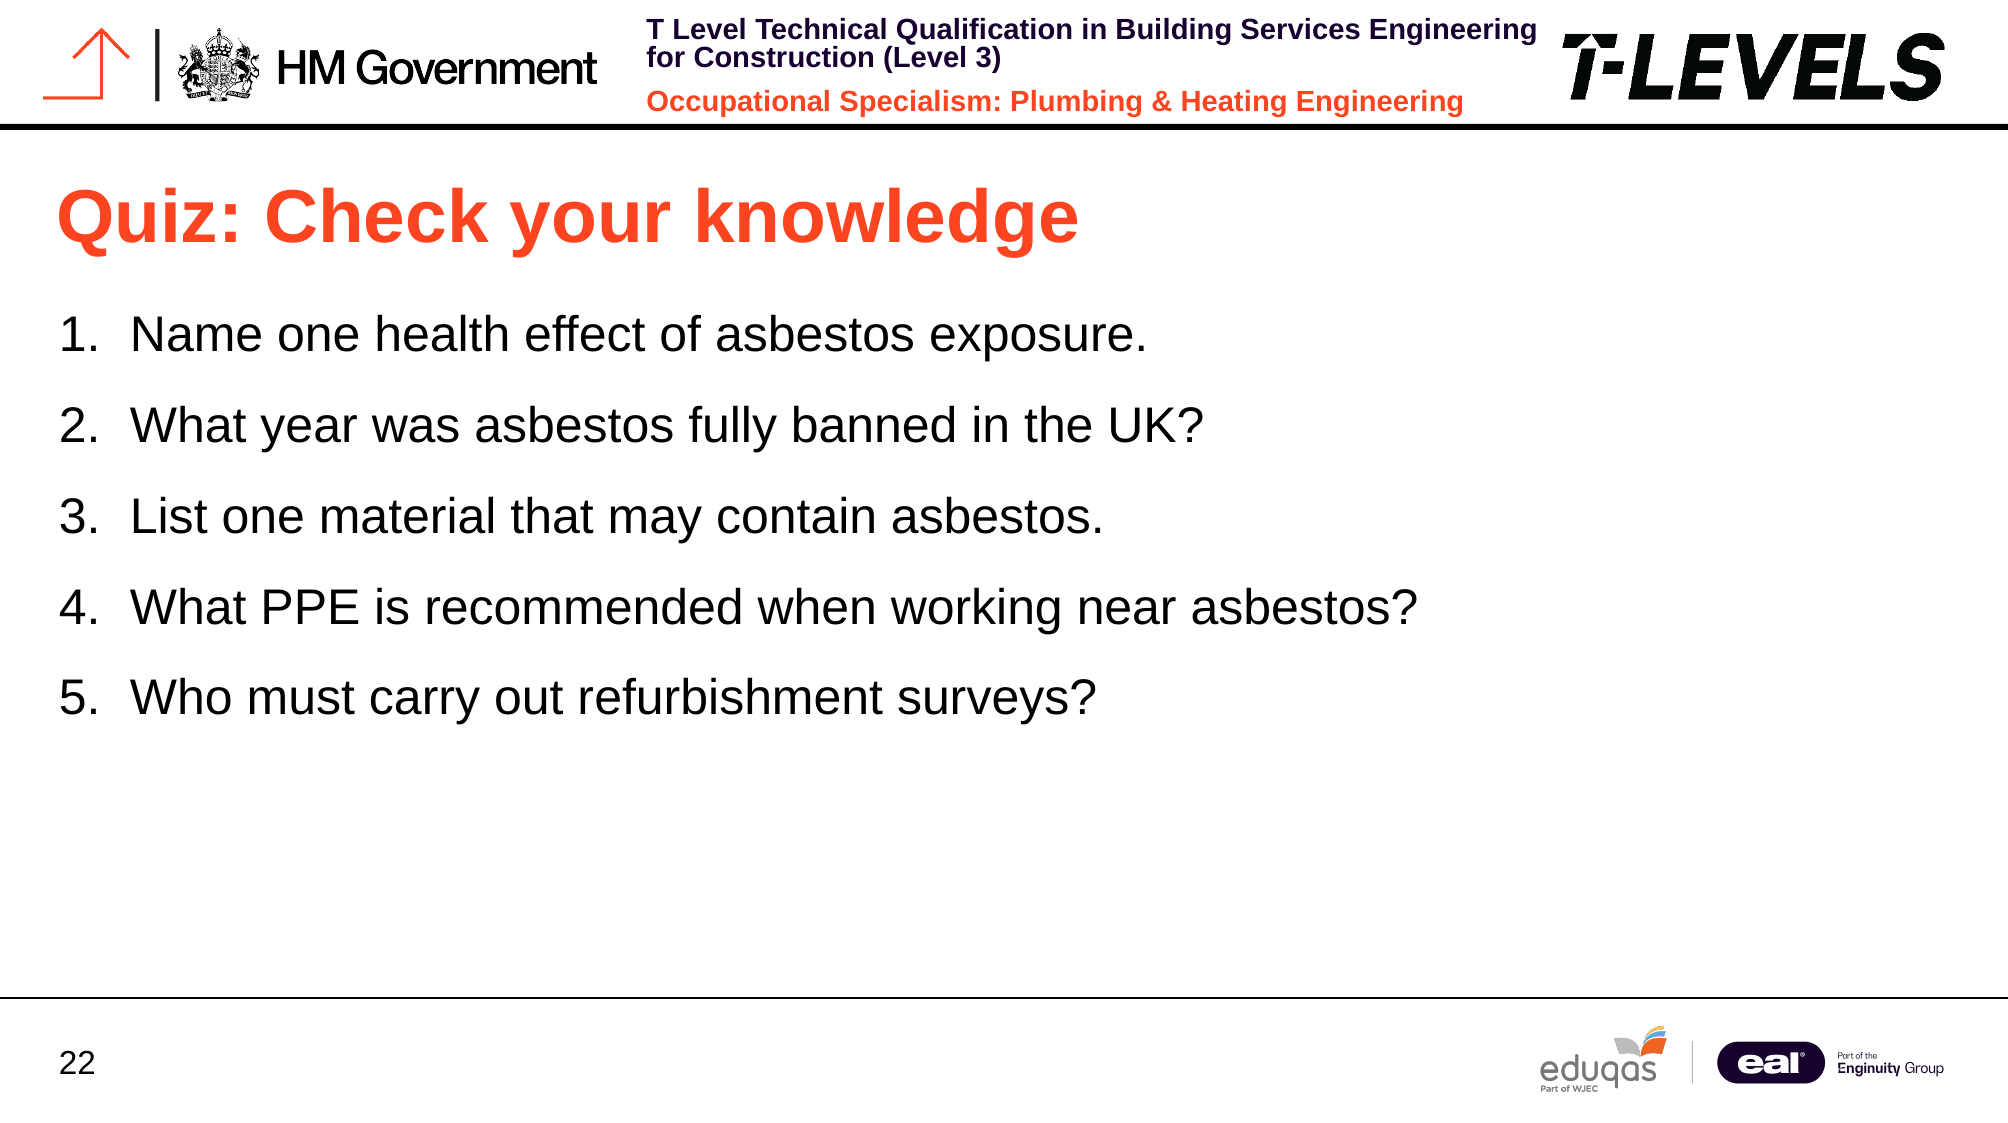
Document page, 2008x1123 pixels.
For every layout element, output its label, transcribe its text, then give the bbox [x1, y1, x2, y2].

picture [1535, 1021, 1949, 1097]
title Quiz: Check your knowledge [41, 111, 1949, 314]
list Name one health effect of asbestos exposure. What year was asbestos fully banned in the UK? List one material that may contain asbestos. What PPE is recommended when working near asbestos? Who must carry out refurbishment surveys? [59, 295, 1957, 901]
picture [155, 28, 597, 102]
picture [38, 27, 136, 100]
picture [1543, 25, 1964, 108]
